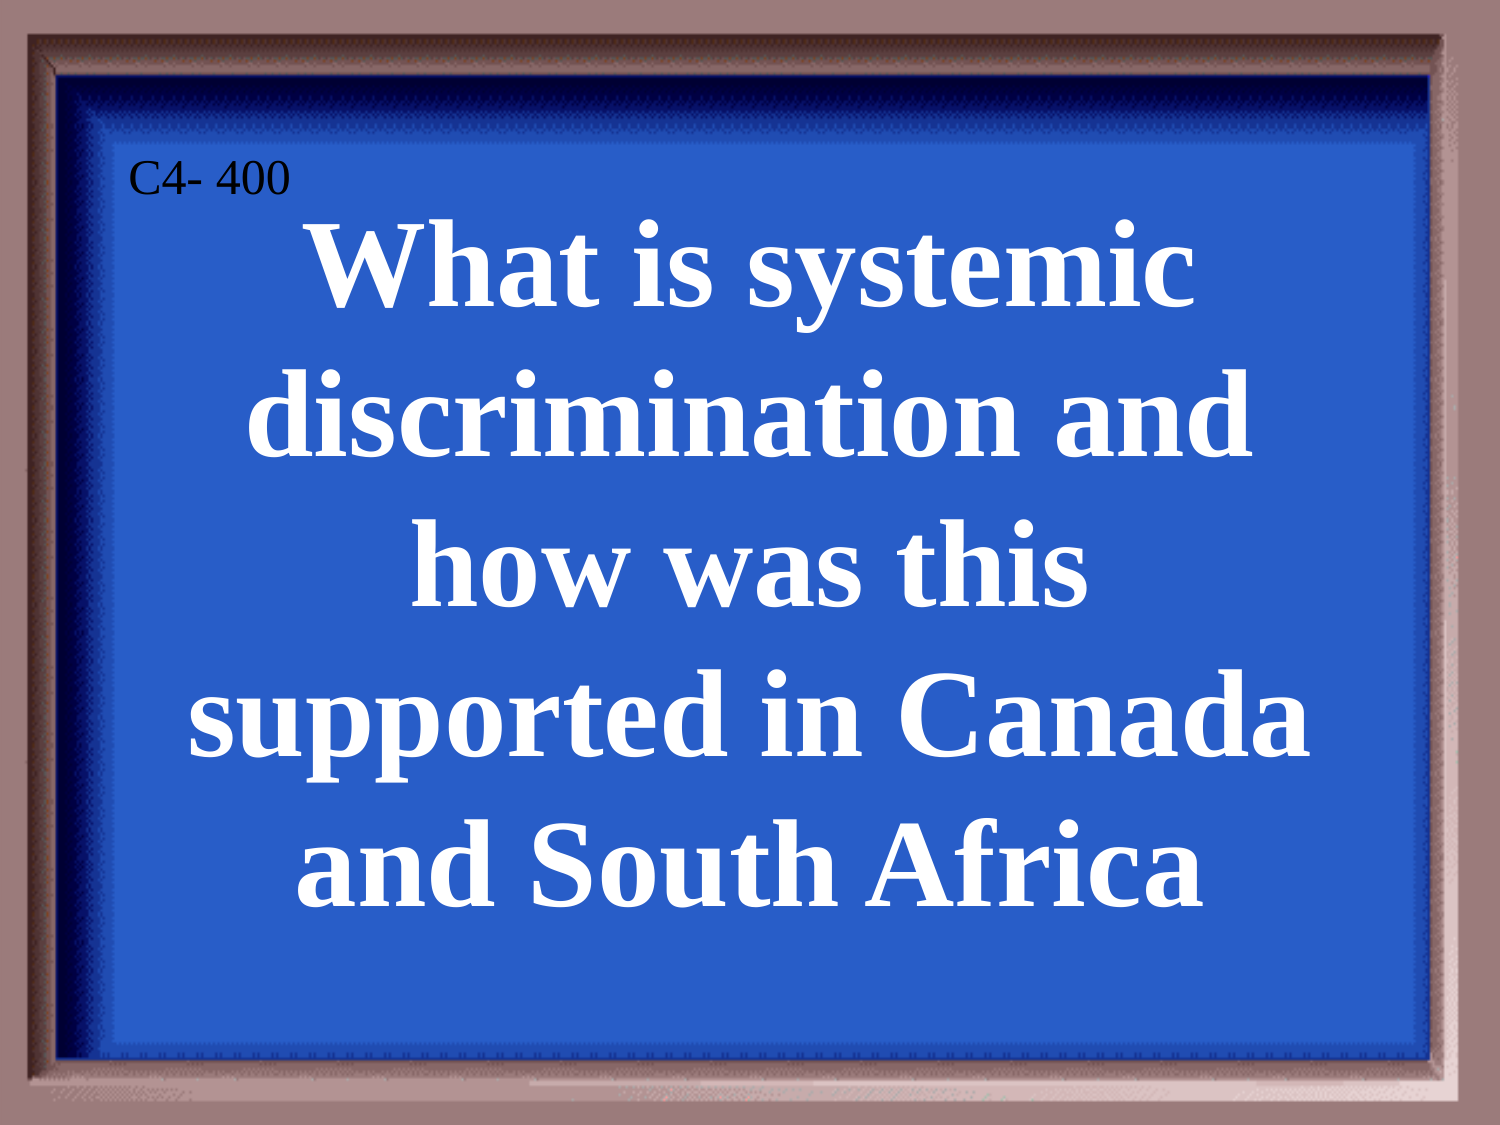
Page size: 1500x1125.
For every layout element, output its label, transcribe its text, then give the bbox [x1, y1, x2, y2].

title What is systemic discrimination and how was this supported in Canada and South Africa [112, 462, 1388, 650]
text_box C4- 400 [113, 137, 306, 213]
picture [0, 0, 1500, 1125]
